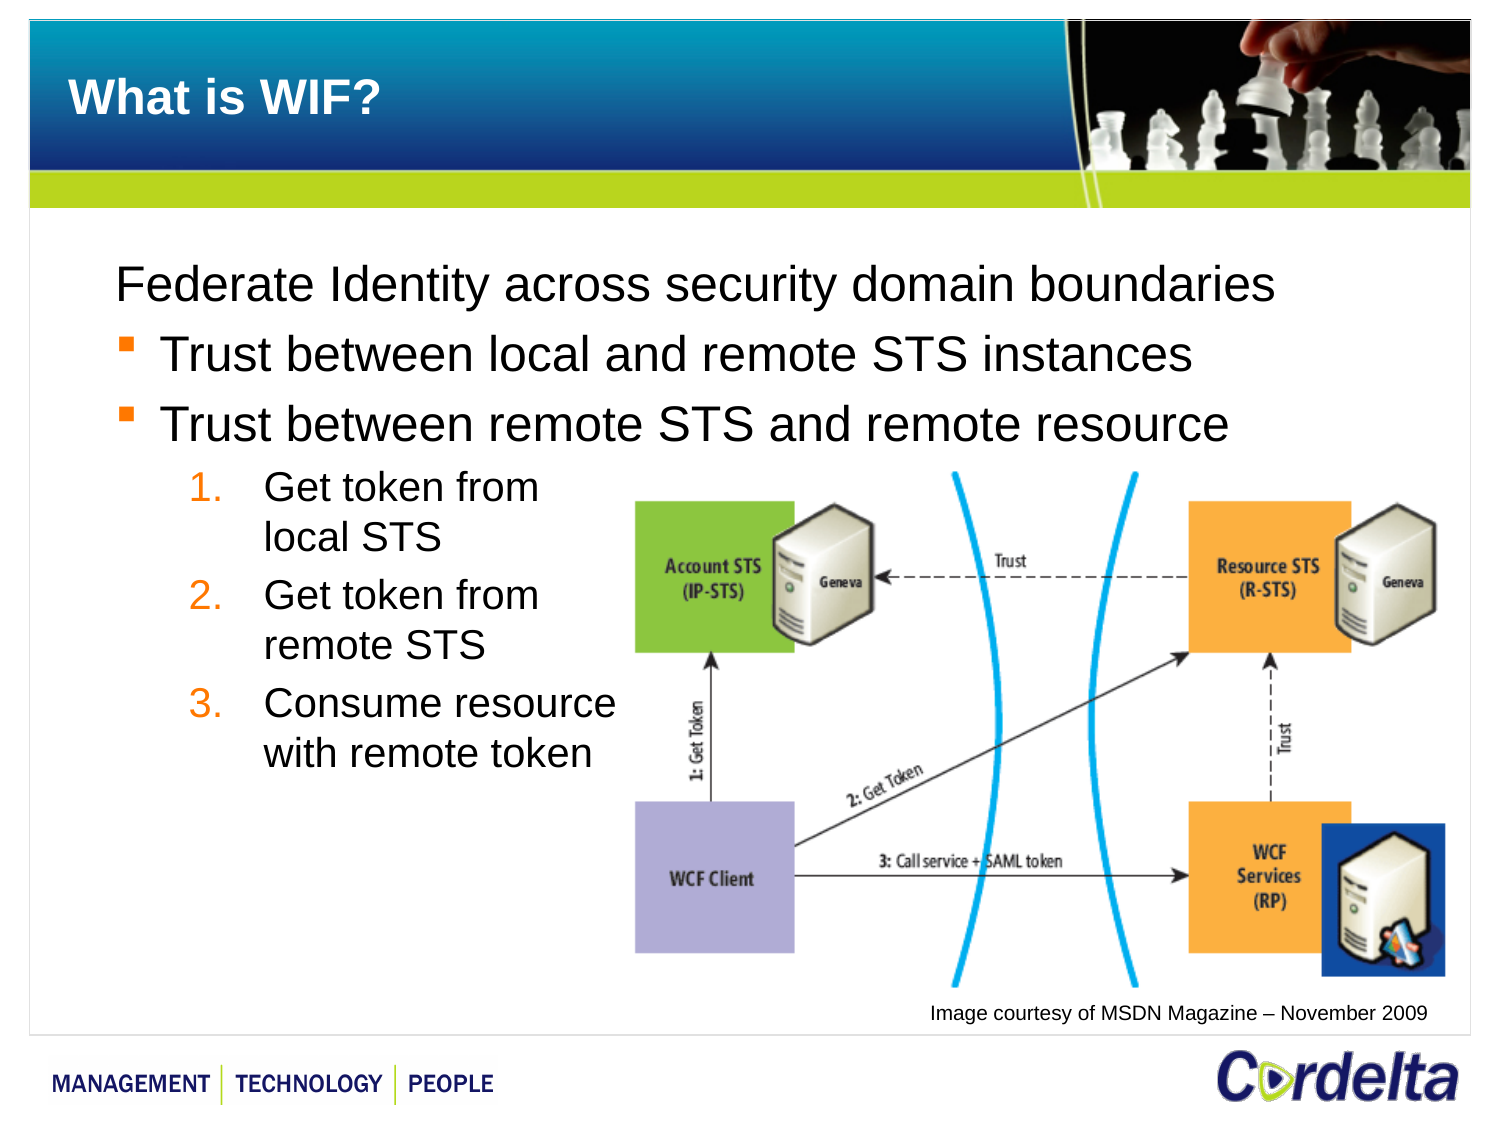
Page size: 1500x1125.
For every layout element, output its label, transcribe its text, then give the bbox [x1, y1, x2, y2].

list Federate Identity across security domain boundaries Trust between local and remote STS instances Trust between remote STS and remote resource Get token from local STS Get token from remote STS Consume resource with remote token [100, 243, 1400, 1000]
picture [625, 466, 1458, 991]
picture [30, 21, 1470, 208]
text_box Image courtesy of MSDN Magazine – November 2009 [915, 996, 1461, 1032]
title What is WIF? [53, 57, 1010, 143]
picture [1207, 1046, 1469, 1104]
picture [48, 1055, 498, 1105]
picture [28, 19, 1472, 208]
